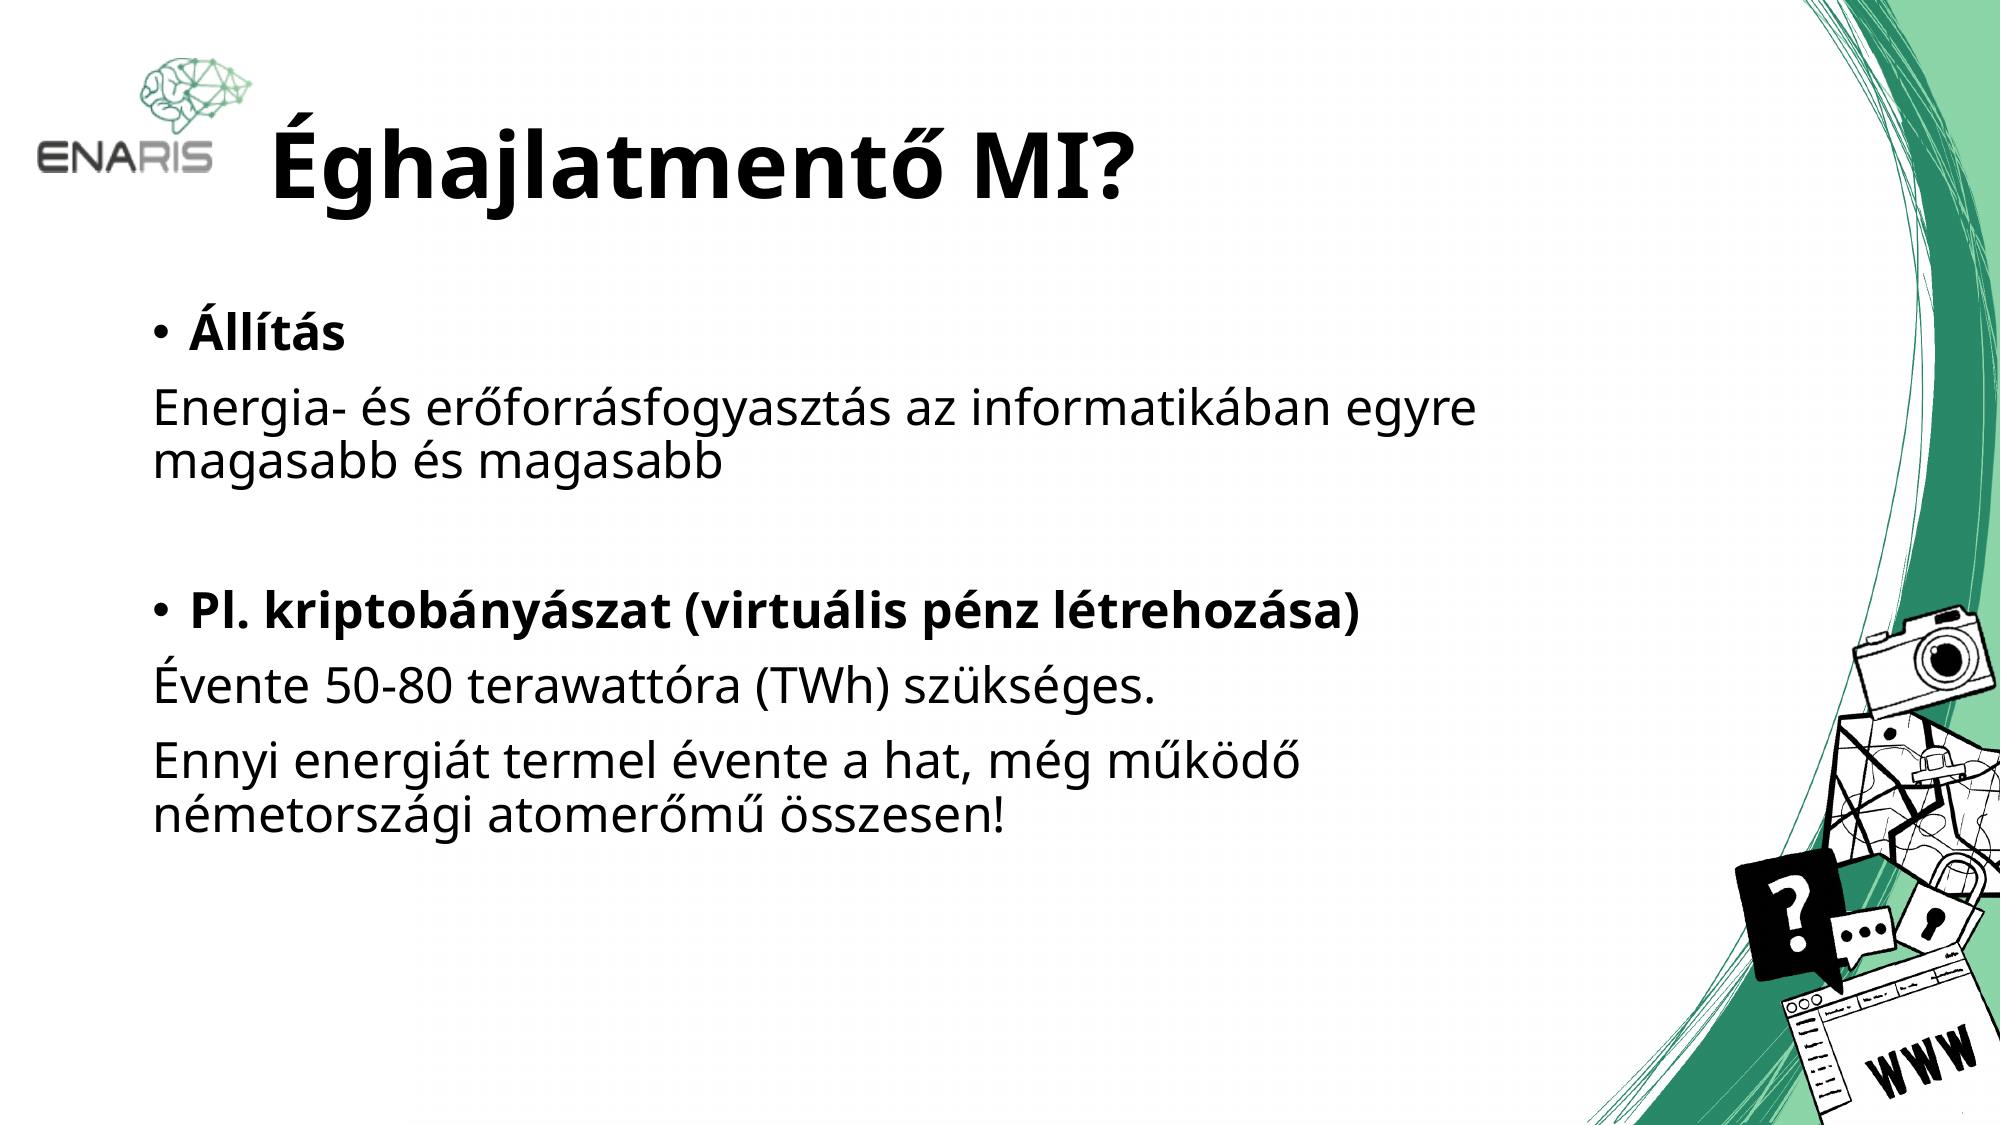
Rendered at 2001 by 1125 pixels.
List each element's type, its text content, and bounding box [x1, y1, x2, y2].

list Állítás Energia- és erőforrásfogyasztás az informatikában egyre magasabb és magasabb Pl. kriptobányászat (virtuális pénz létrehozása) Évente 50-80 terawattóra (TWh) szükséges. Ennyi energiát termel évente a hat, még működő németországi atomerőmű összesen! [137, 299, 1608, 1014]
picture [37, 58, 254, 173]
picture [408, 0, 2000, 1125]
title Éghajlatmentő MI? [253, 59, 1863, 278]
